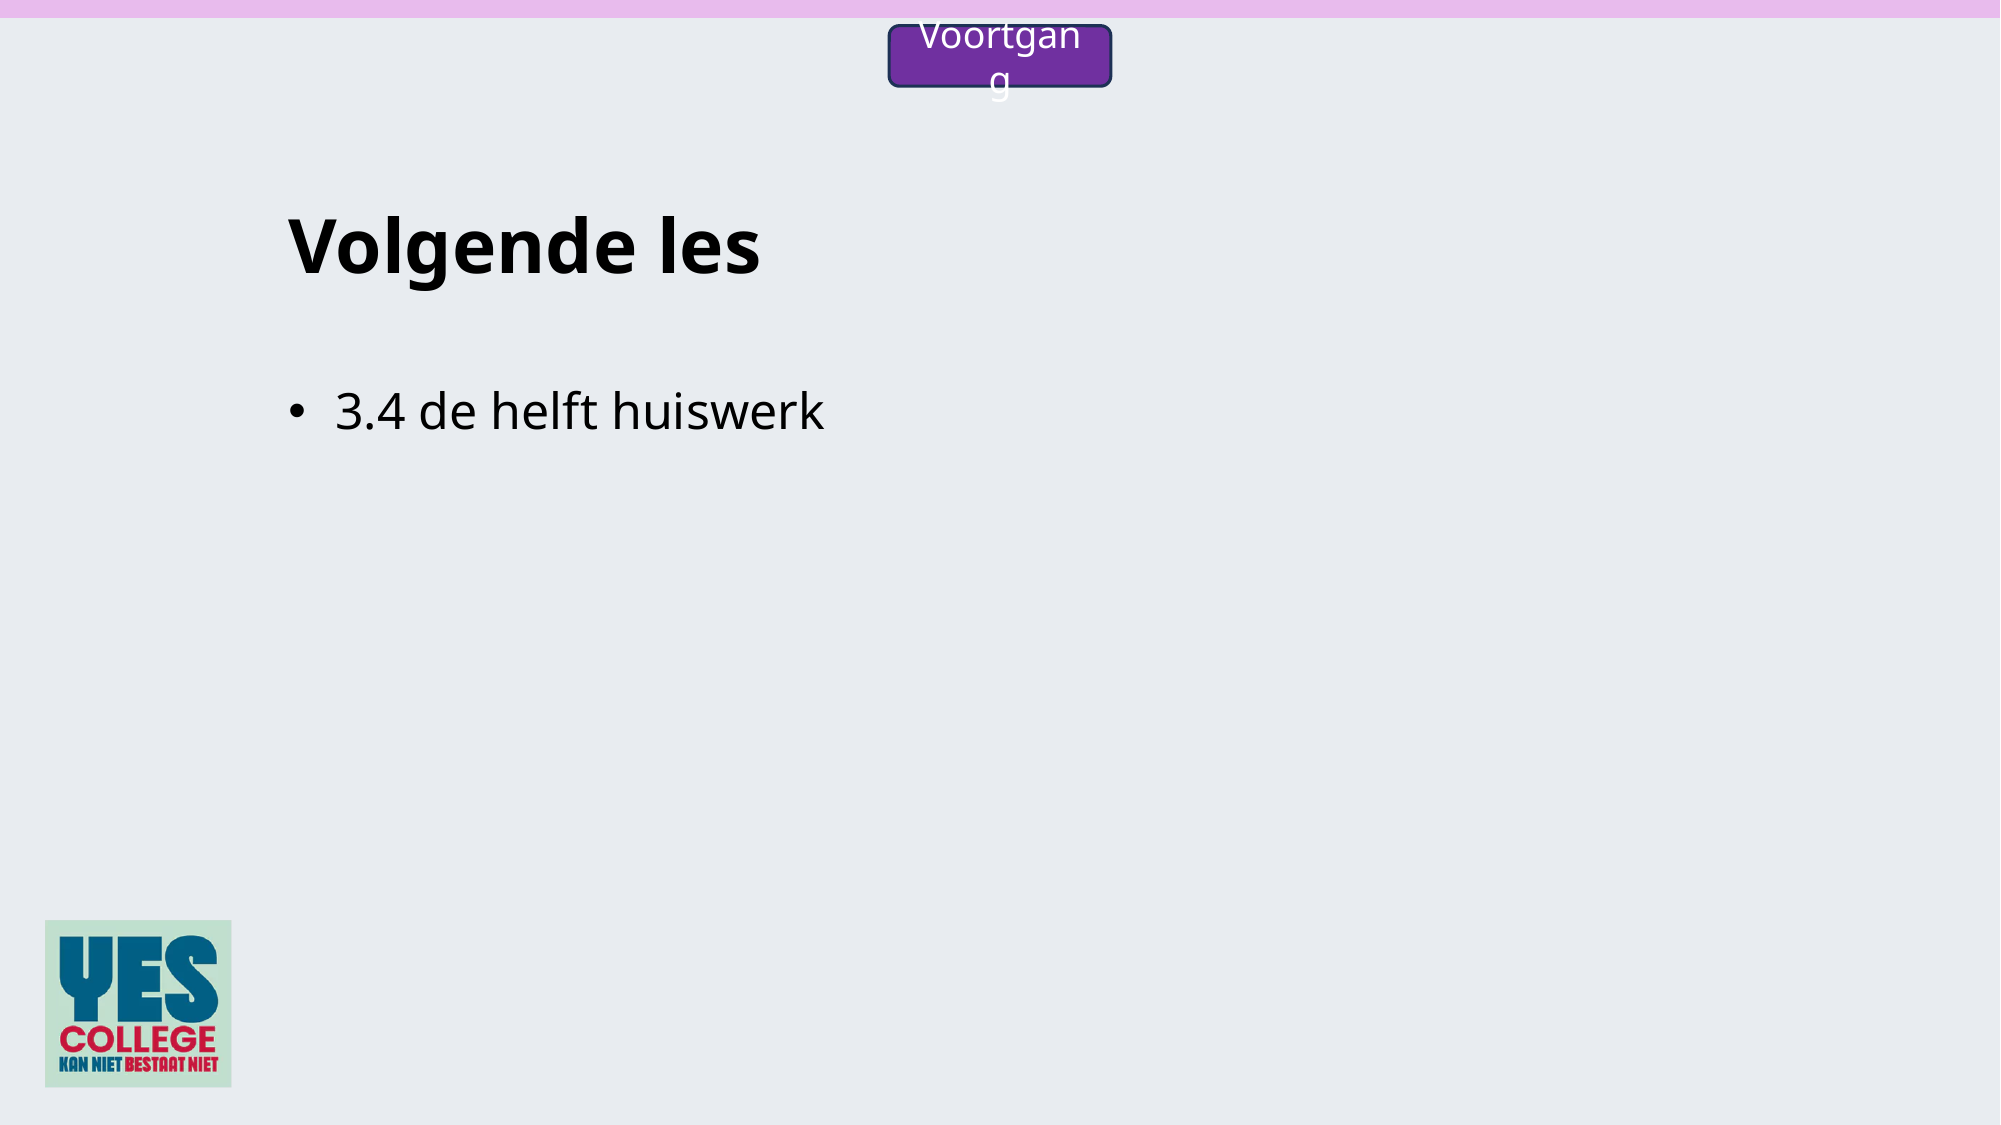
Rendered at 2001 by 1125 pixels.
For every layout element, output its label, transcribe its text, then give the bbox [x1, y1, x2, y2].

text_box Voortgang [887, 24, 1113, 88]
text_box 3.4 de helft huiswerk [273, 312, 1756, 448]
picture [0, 913, 356, 1093]
text_box [0, 0, 2000, 18]
text_box [248, 219, 1637, 326]
text_box Volgende les [273, 191, 1541, 297]
